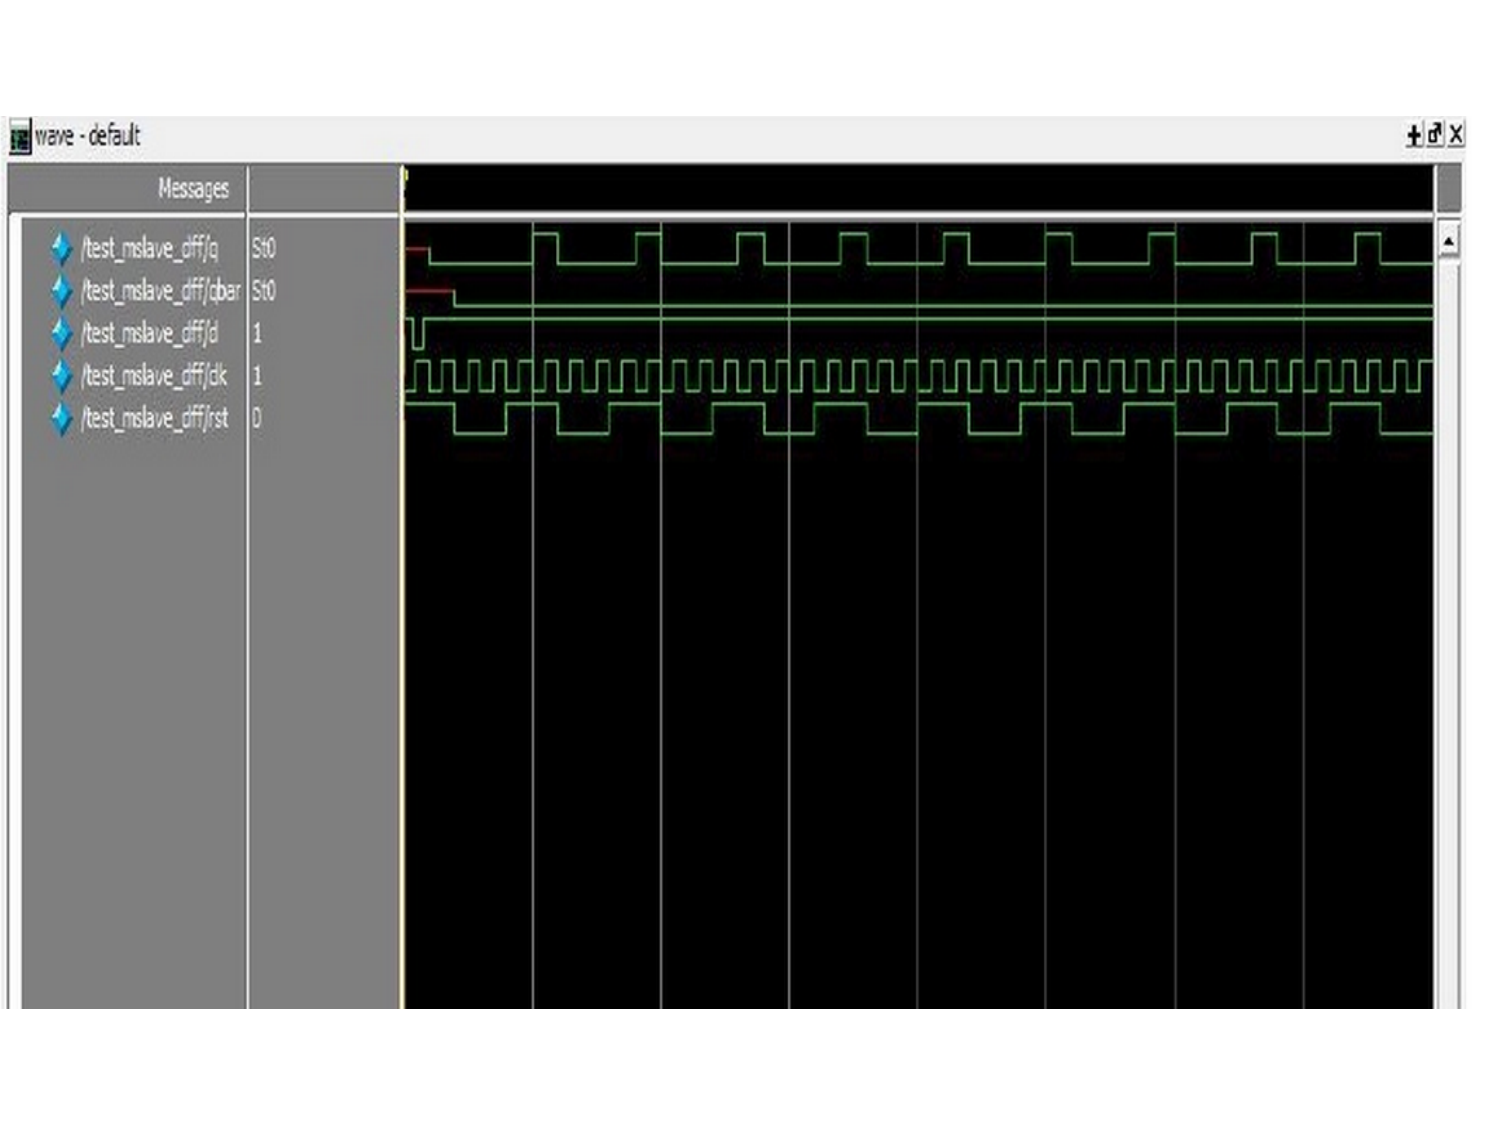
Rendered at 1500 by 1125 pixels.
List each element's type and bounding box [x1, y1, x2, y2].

picture [0, 116, 1488, 1009]
